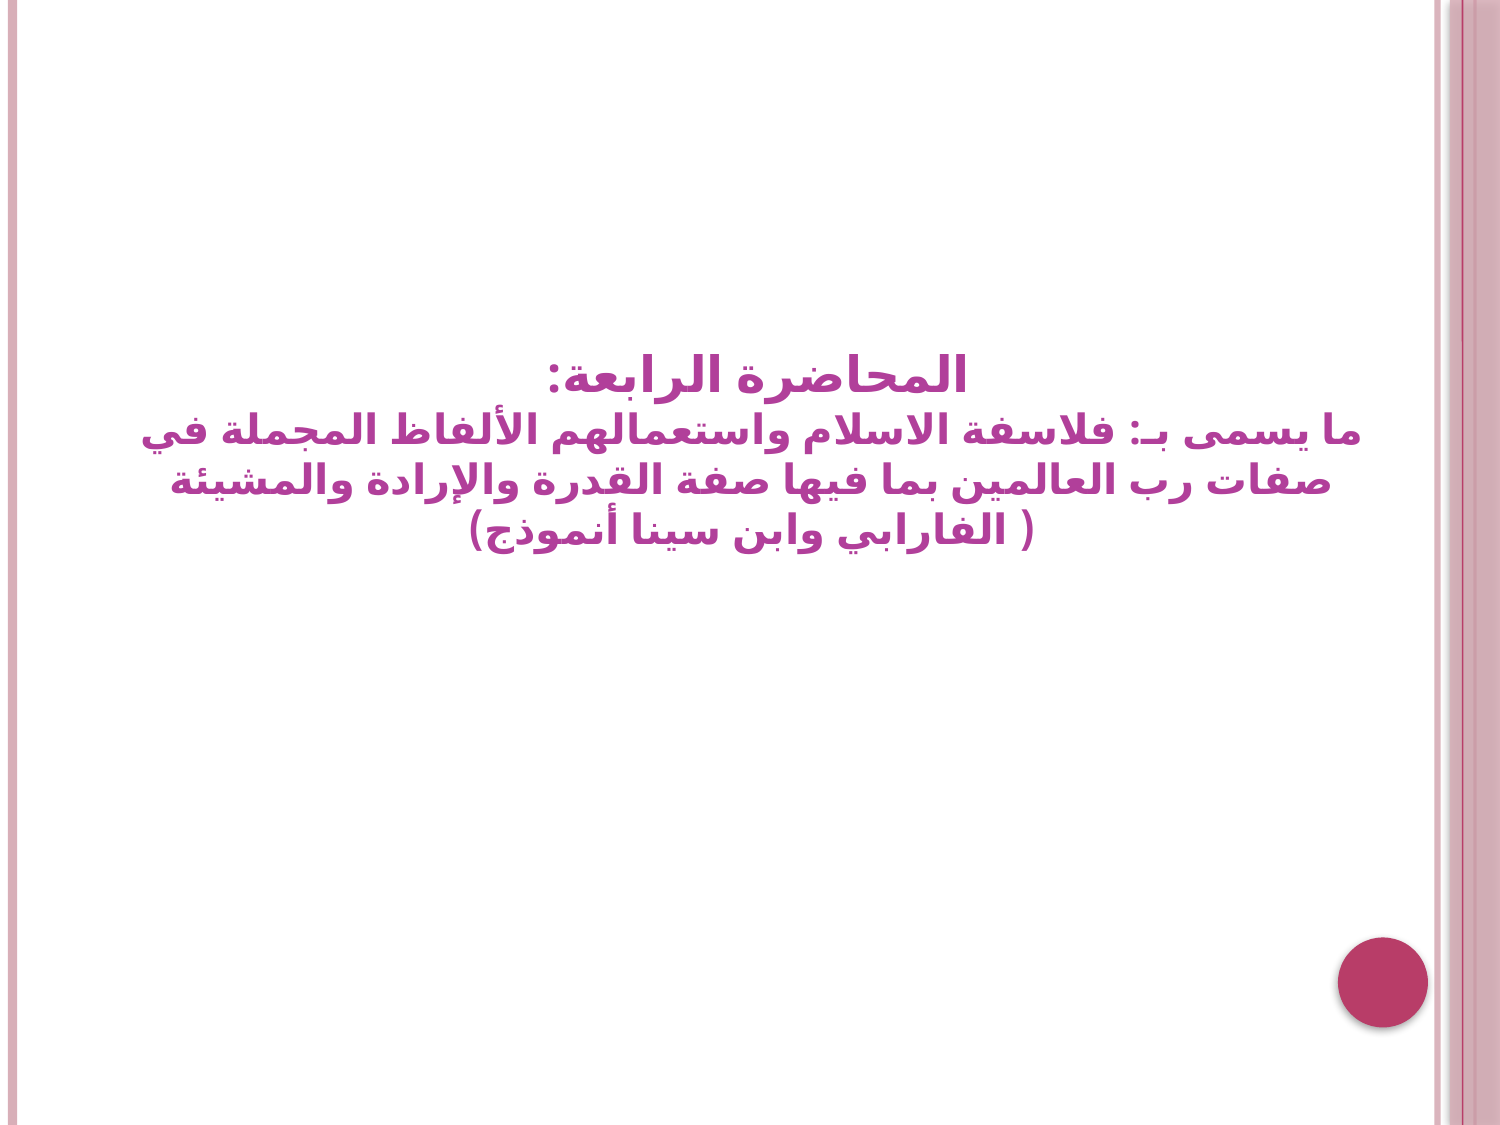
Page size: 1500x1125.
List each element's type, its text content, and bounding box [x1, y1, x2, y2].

title المحاضرة الرابعة: ما يسمى بـ: فلاسفة الاسلام واستعمالهم الألفاظ المجملة في صفات رب العالمين بما فيها صفة القدرة والإرادة والمشيئة ( الفارابي وابن سينا أنموذج) [76, 432, 1427, 621]
